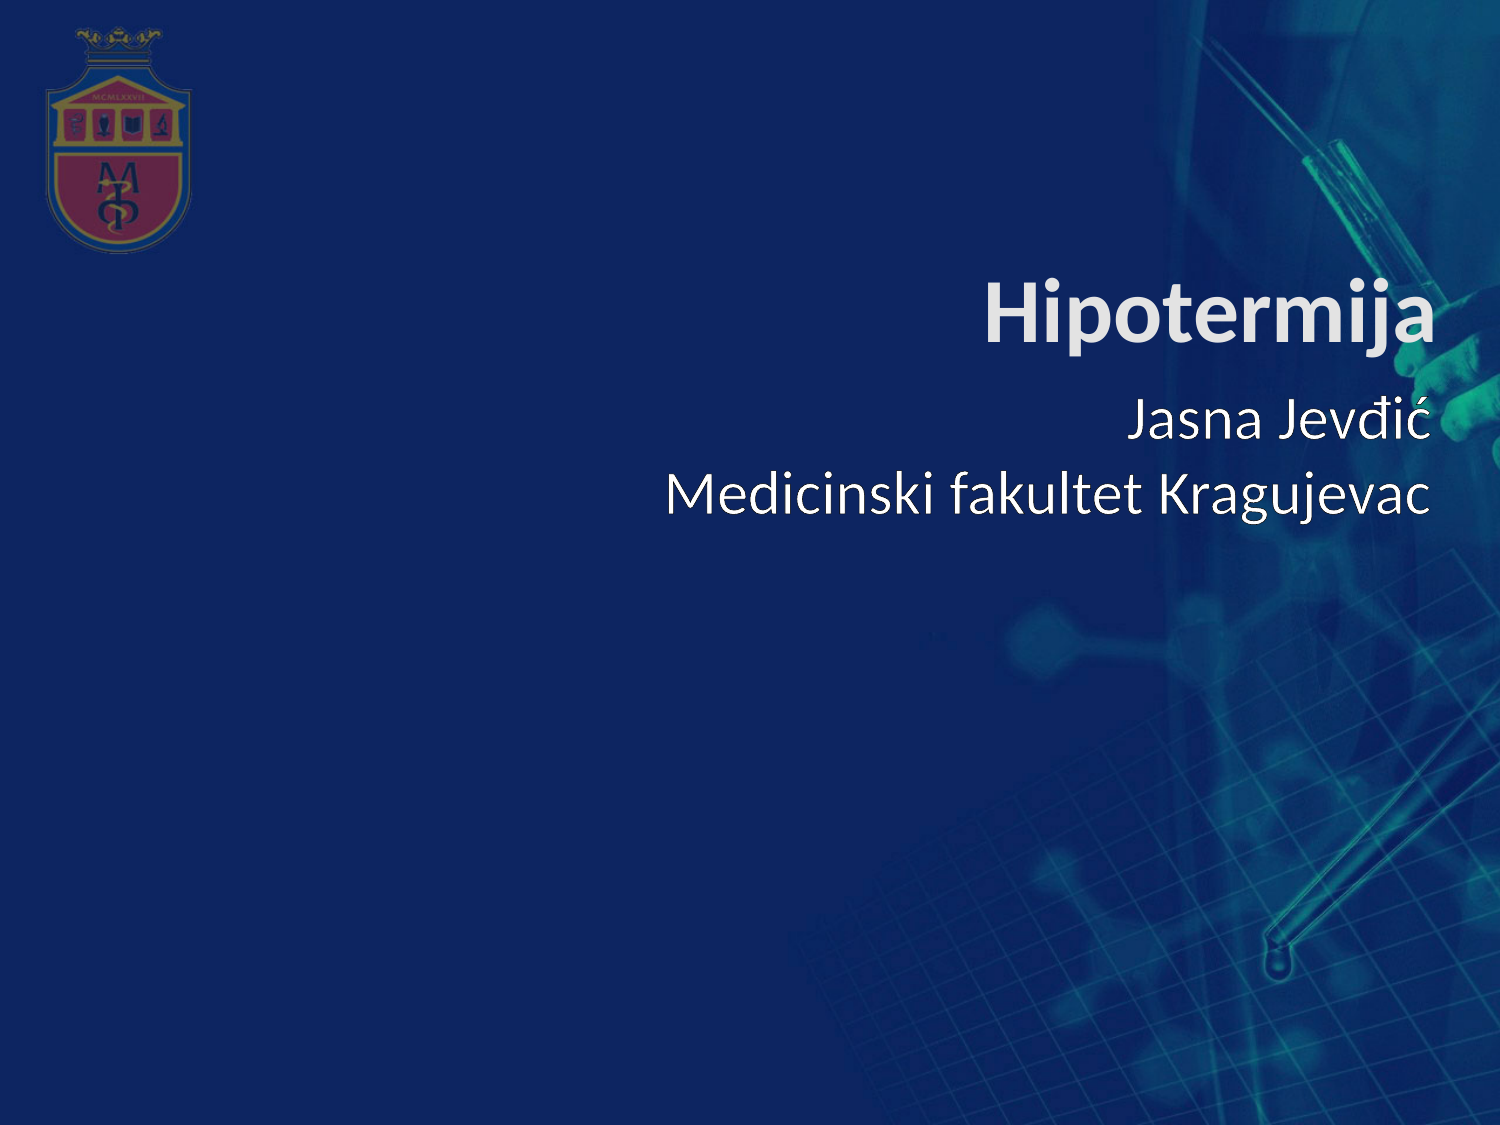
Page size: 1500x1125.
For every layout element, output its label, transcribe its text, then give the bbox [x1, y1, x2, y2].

picture [0, 0, 1500, 1125]
title Hipotermija [82, 127, 1454, 369]
subtitle Jasna Jevđić Medicinski fakultet Kragujevac [130, 369, 1454, 657]
